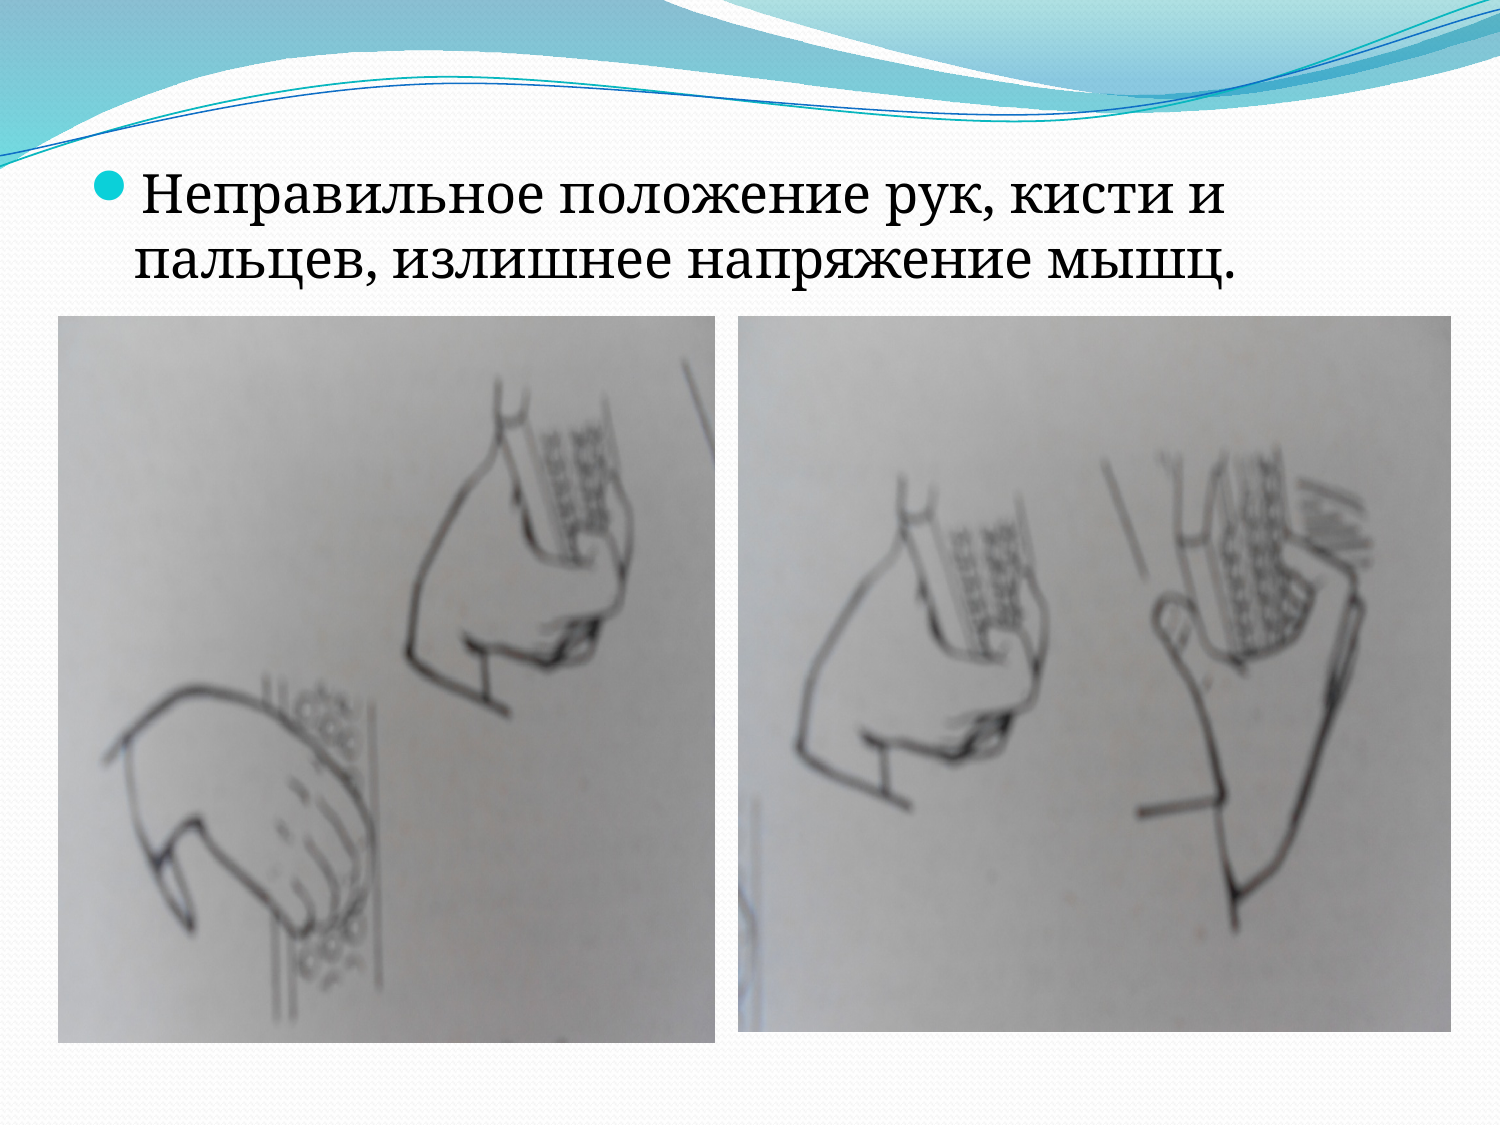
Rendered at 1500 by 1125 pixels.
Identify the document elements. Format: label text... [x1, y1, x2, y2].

picture [58, 316, 716, 1044]
picture [738, 316, 1451, 1032]
list Неправильное положение рук, кисти и пальцев, излишнее напряжение мышц. [75, 152, 1425, 1038]
